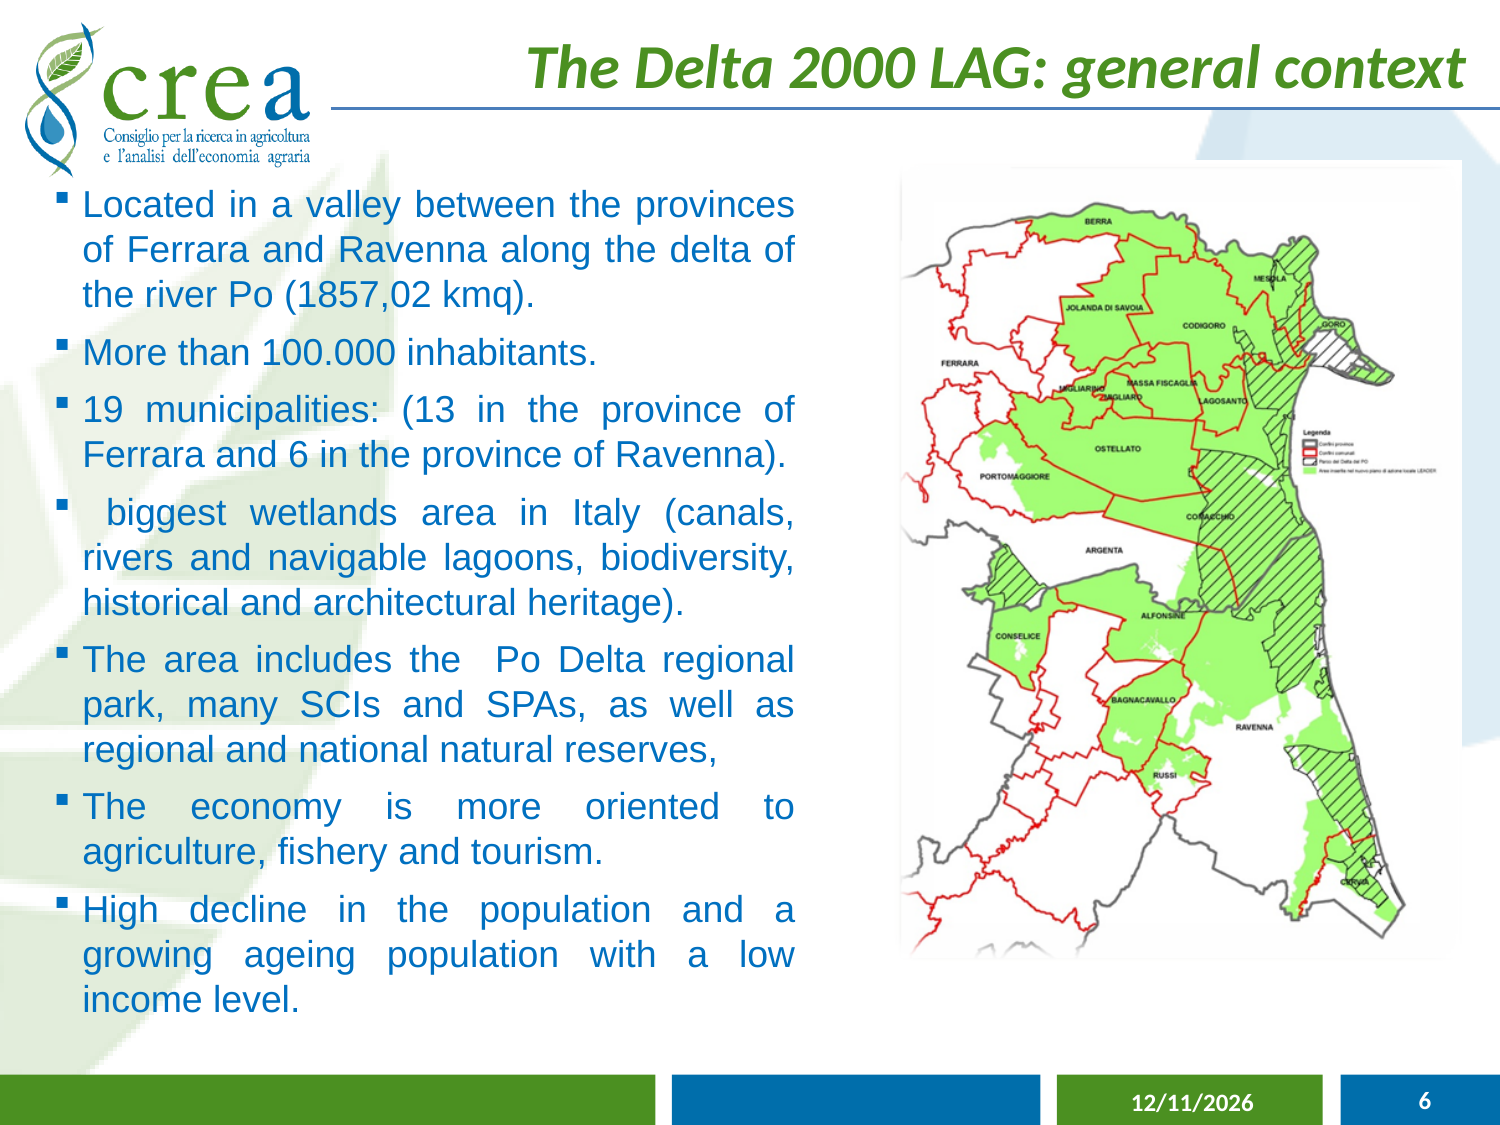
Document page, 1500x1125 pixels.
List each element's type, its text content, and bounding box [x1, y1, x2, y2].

picture [0, 22, 408, 1079]
list The Delta 2000 LAG: general context [336, 19, 1483, 90]
picture [891, 110, 1500, 966]
text_box Located in a valley between the provinces of Ferrara and Ravenna along the delta of the river Po (1857,02 kmq). More than 100.000 inhabitants. 19 municipalities: (13 in the province of Ferrara and 6 in the province of Ravenna). biggest wetlands area in Italy (canals, rivers and navigable lagoons, biodiversity, historical and architectural heritage). The area includes the Po Delta regional park, many SCIs and SPAs, as well as regional and national natural reserves, The economy is more oriented to agriculture, fishery and tourism. High decline in the population and a growing ageing population with a low income level. [38, 172, 811, 1028]
